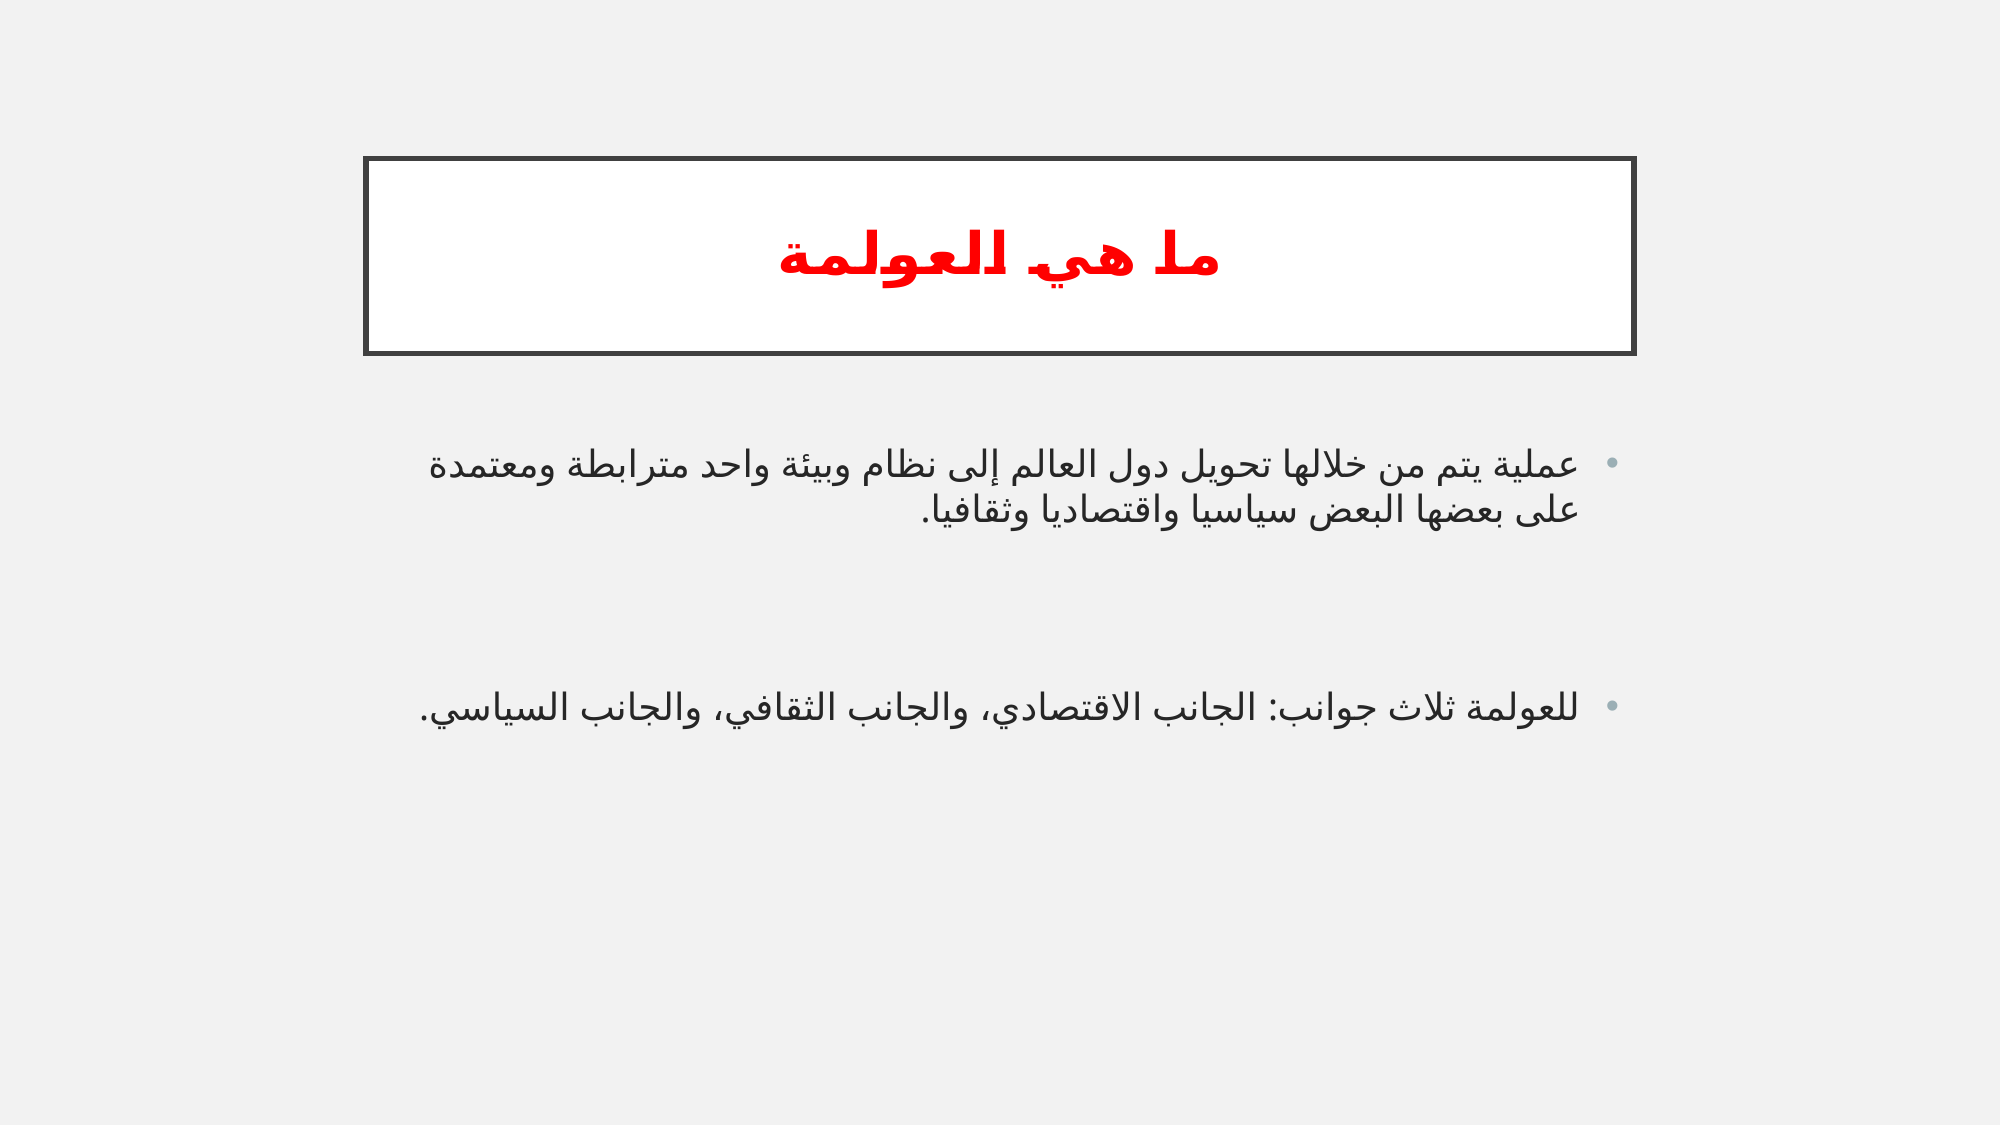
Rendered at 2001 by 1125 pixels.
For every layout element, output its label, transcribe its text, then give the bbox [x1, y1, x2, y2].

title ما هي العولمة [363, 156, 1637, 356]
list عملية يتم من خلالها تحويل دول العالم إلى نظام وبيئة واحد مترابطة ومعتمدة على بعضها البعض سياسيا واقتصاديا وثقافيا. للعولمة ثلاث جوانب: الجانب الاقتصادي، والجانب الثقافي، والجانب السياسي. [366, 432, 1634, 942]
